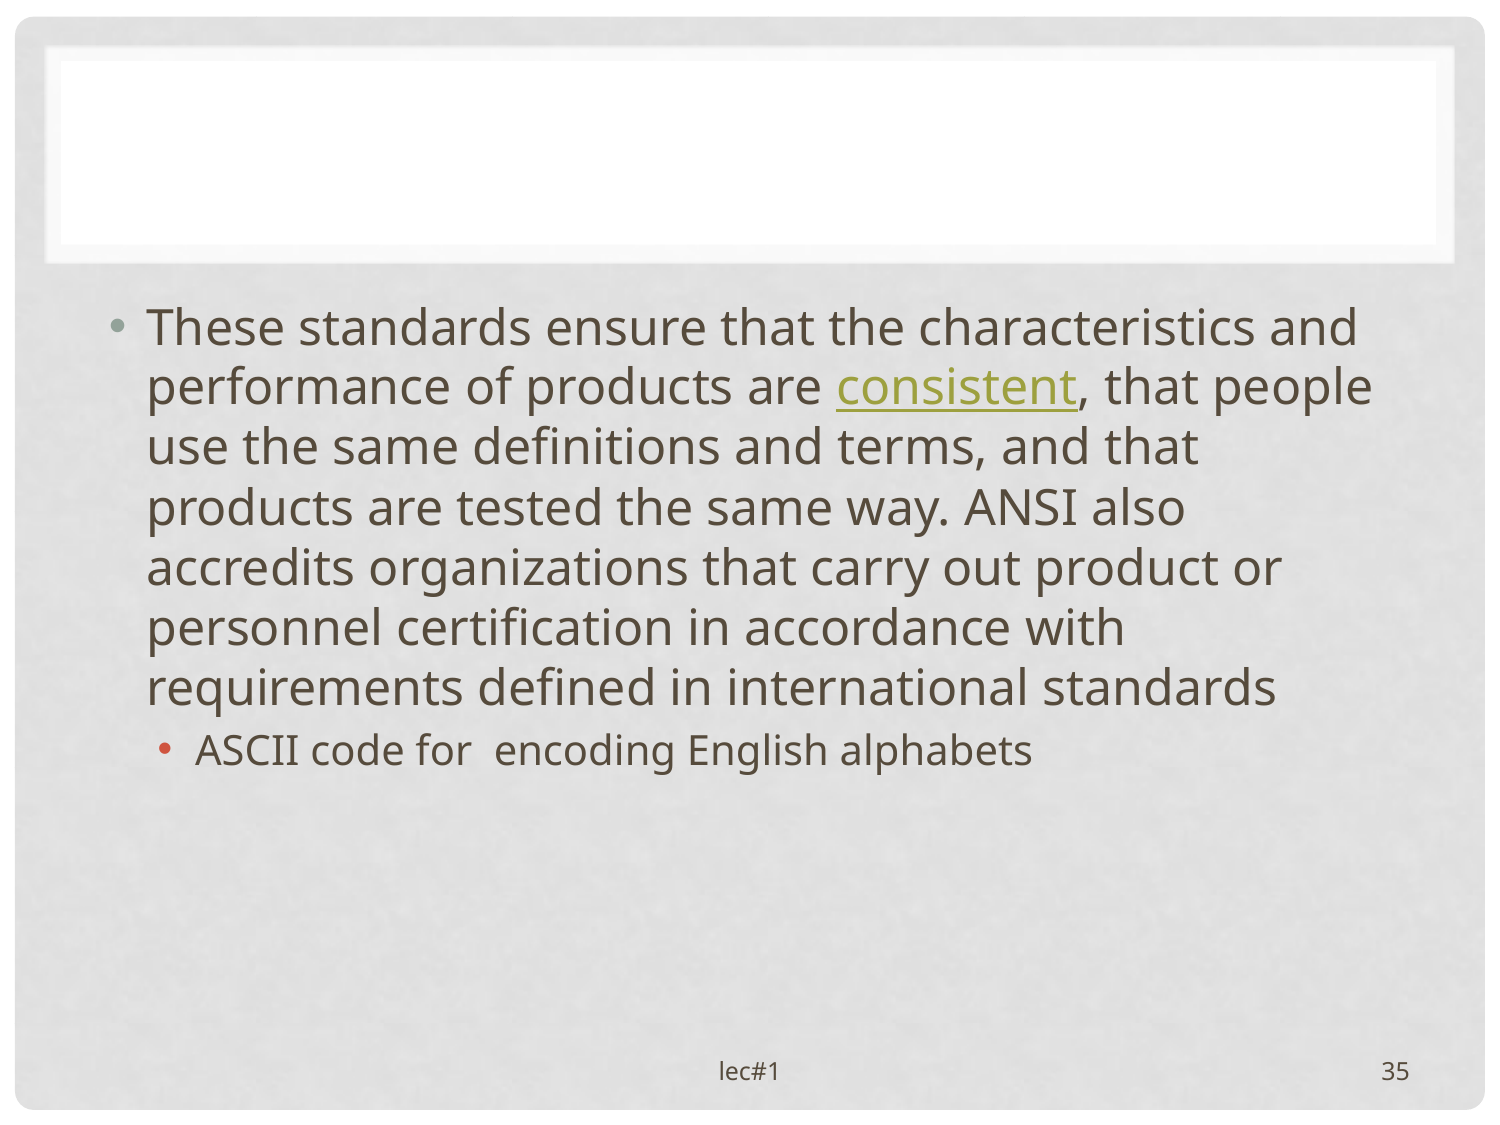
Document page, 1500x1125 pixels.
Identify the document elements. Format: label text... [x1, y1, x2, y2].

slide_number 35 [1074, 1042, 1425, 1103]
list These standards ensure that the characteristics and performance of products are consistent, that people use the same definitions and terms, and that products are tested the same way. ANSI also accredits organizations that carry out product or personnel certification in accordance with requirements defined in international standards ASCII code for encoding English alphabets [75, 287, 1425, 1005]
footer lec#1 [512, 1042, 988, 1103]
